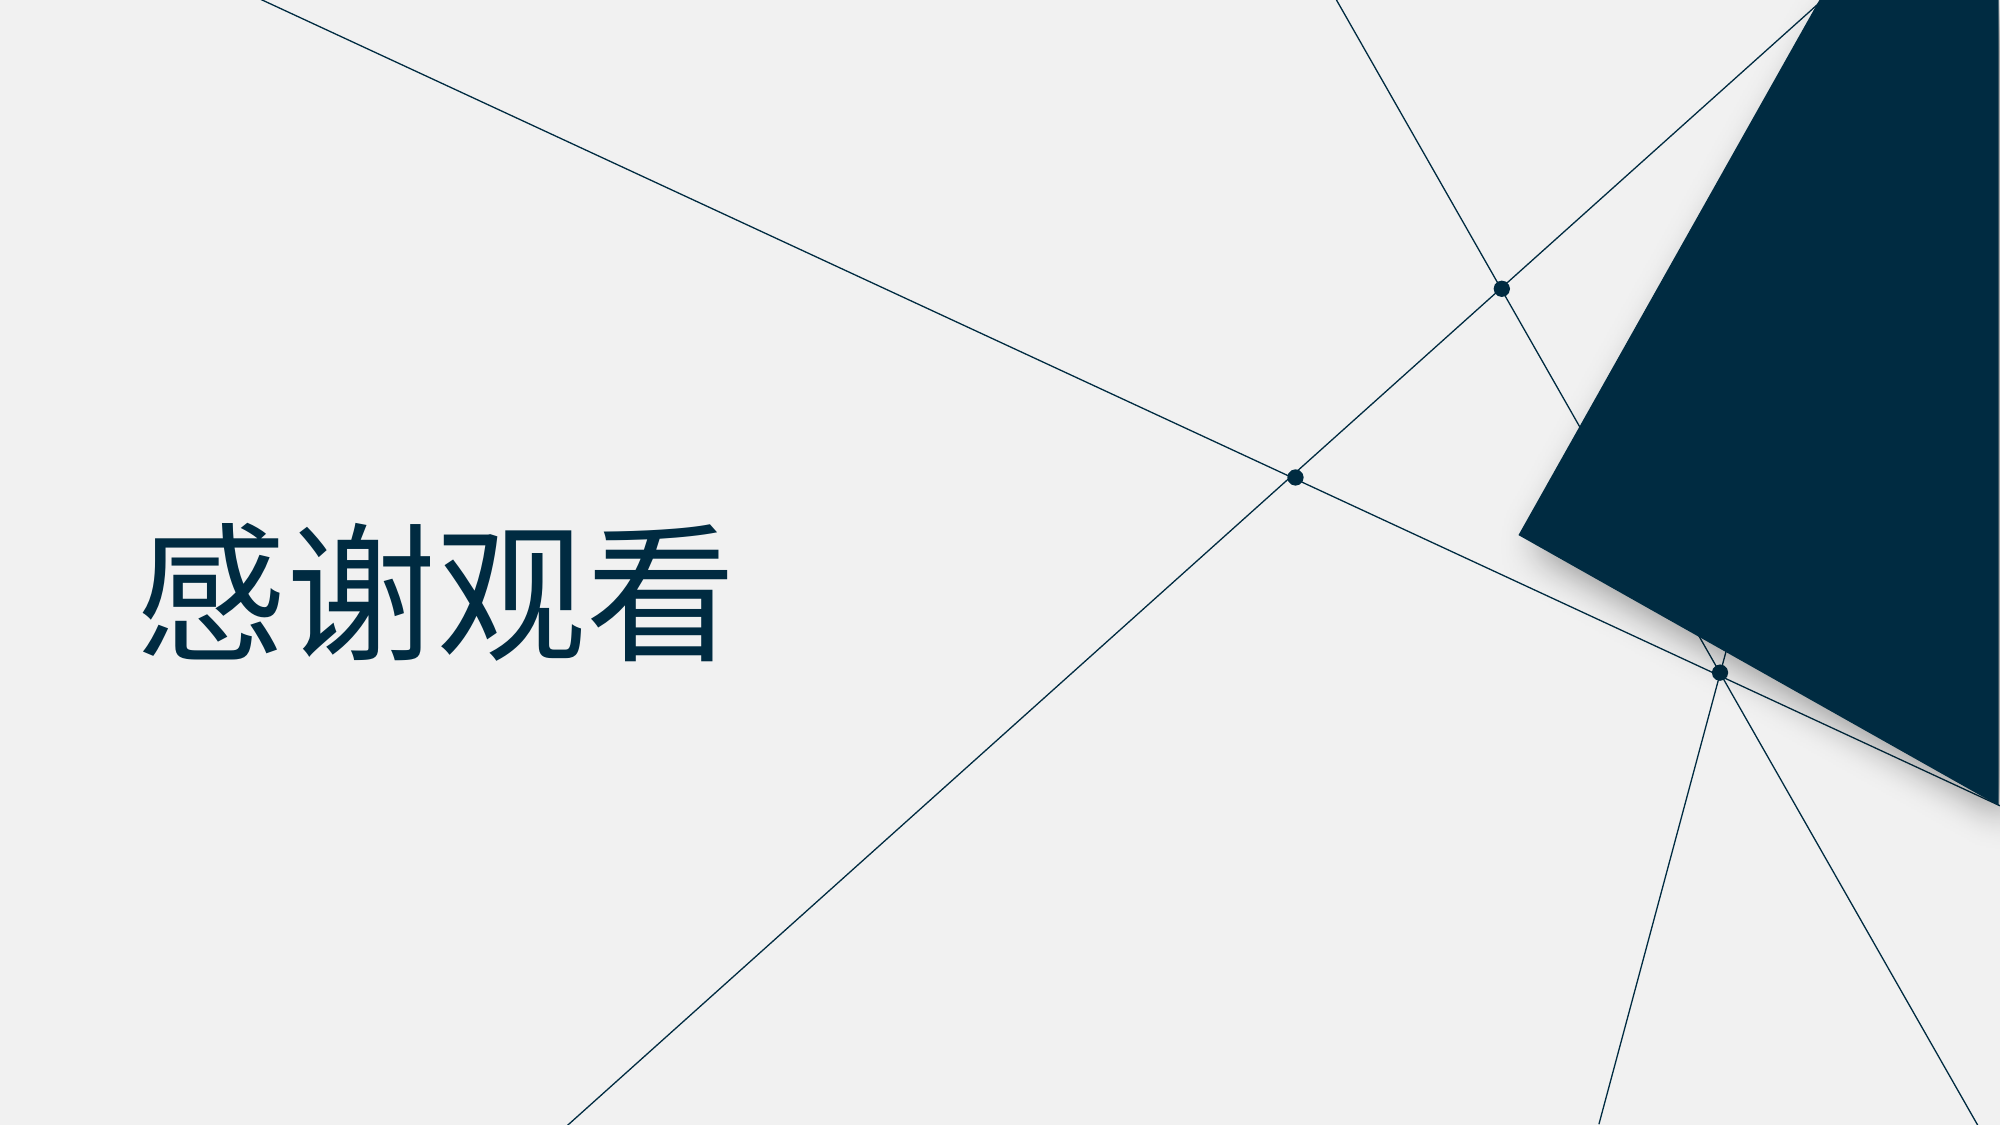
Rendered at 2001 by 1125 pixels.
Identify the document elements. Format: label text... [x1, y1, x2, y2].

text_box 感谢观看 [121, 491, 1024, 687]
text_box [1518, 0, 1999, 806]
text_box [1493, 280, 1511, 297]
text_box [1287, 469, 1304, 486]
